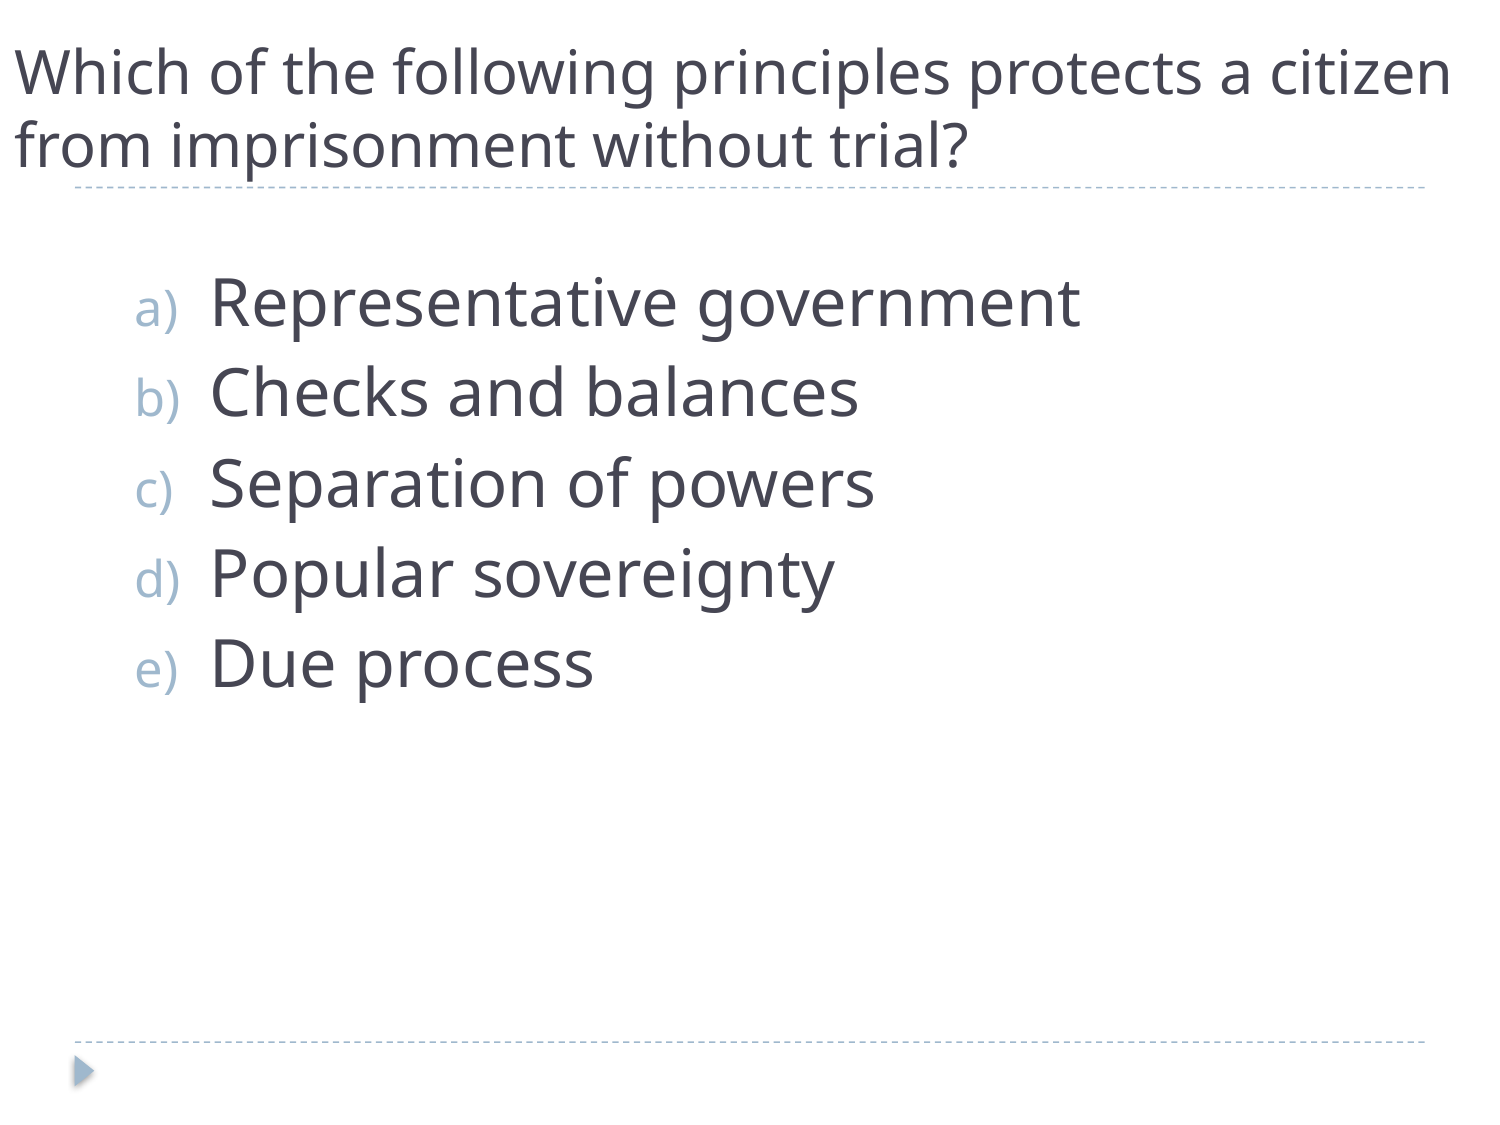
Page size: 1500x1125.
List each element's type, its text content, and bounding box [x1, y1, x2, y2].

title Which of the following principles protects a citizen from imprisonment without trial? [0, 24, 1500, 188]
list Representative government Checks and balances Separation of powers Popular sovereignty Due process [75, 252, 1425, 1063]
